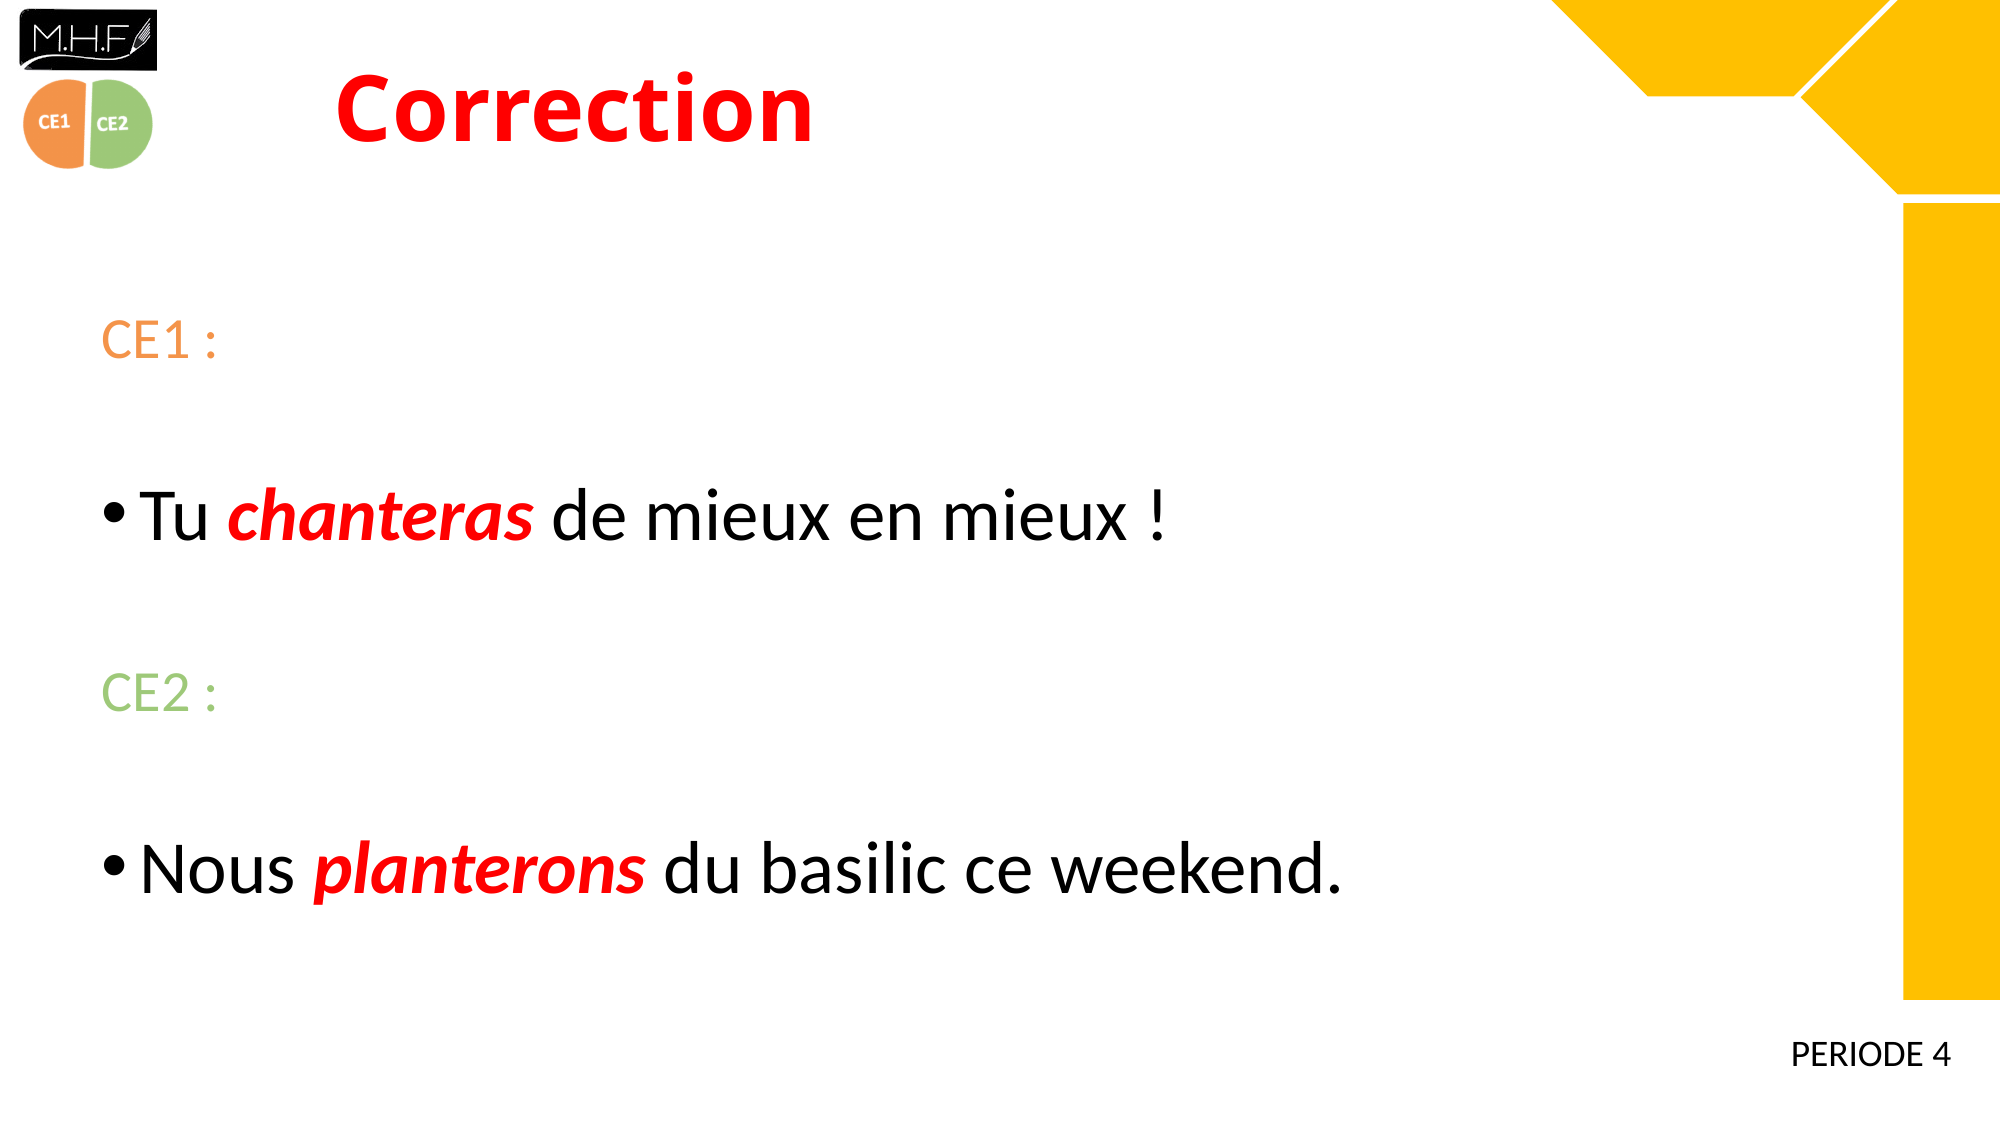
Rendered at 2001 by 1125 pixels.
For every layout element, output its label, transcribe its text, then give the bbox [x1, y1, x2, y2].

text_box [1549, 0, 1892, 98]
list CE1 : Tu chanteras de mieux en mieux ! CE2 : Nous planterons du basilic ce weekend. [86, 300, 1853, 1015]
text_box PERIODE 4 [1362, 1021, 1967, 1125]
text_box [1799, 0, 2000, 196]
picture [1, 7, 177, 207]
title Correction [318, 3, 1865, 221]
text_box [1902, 202, 2000, 1001]
